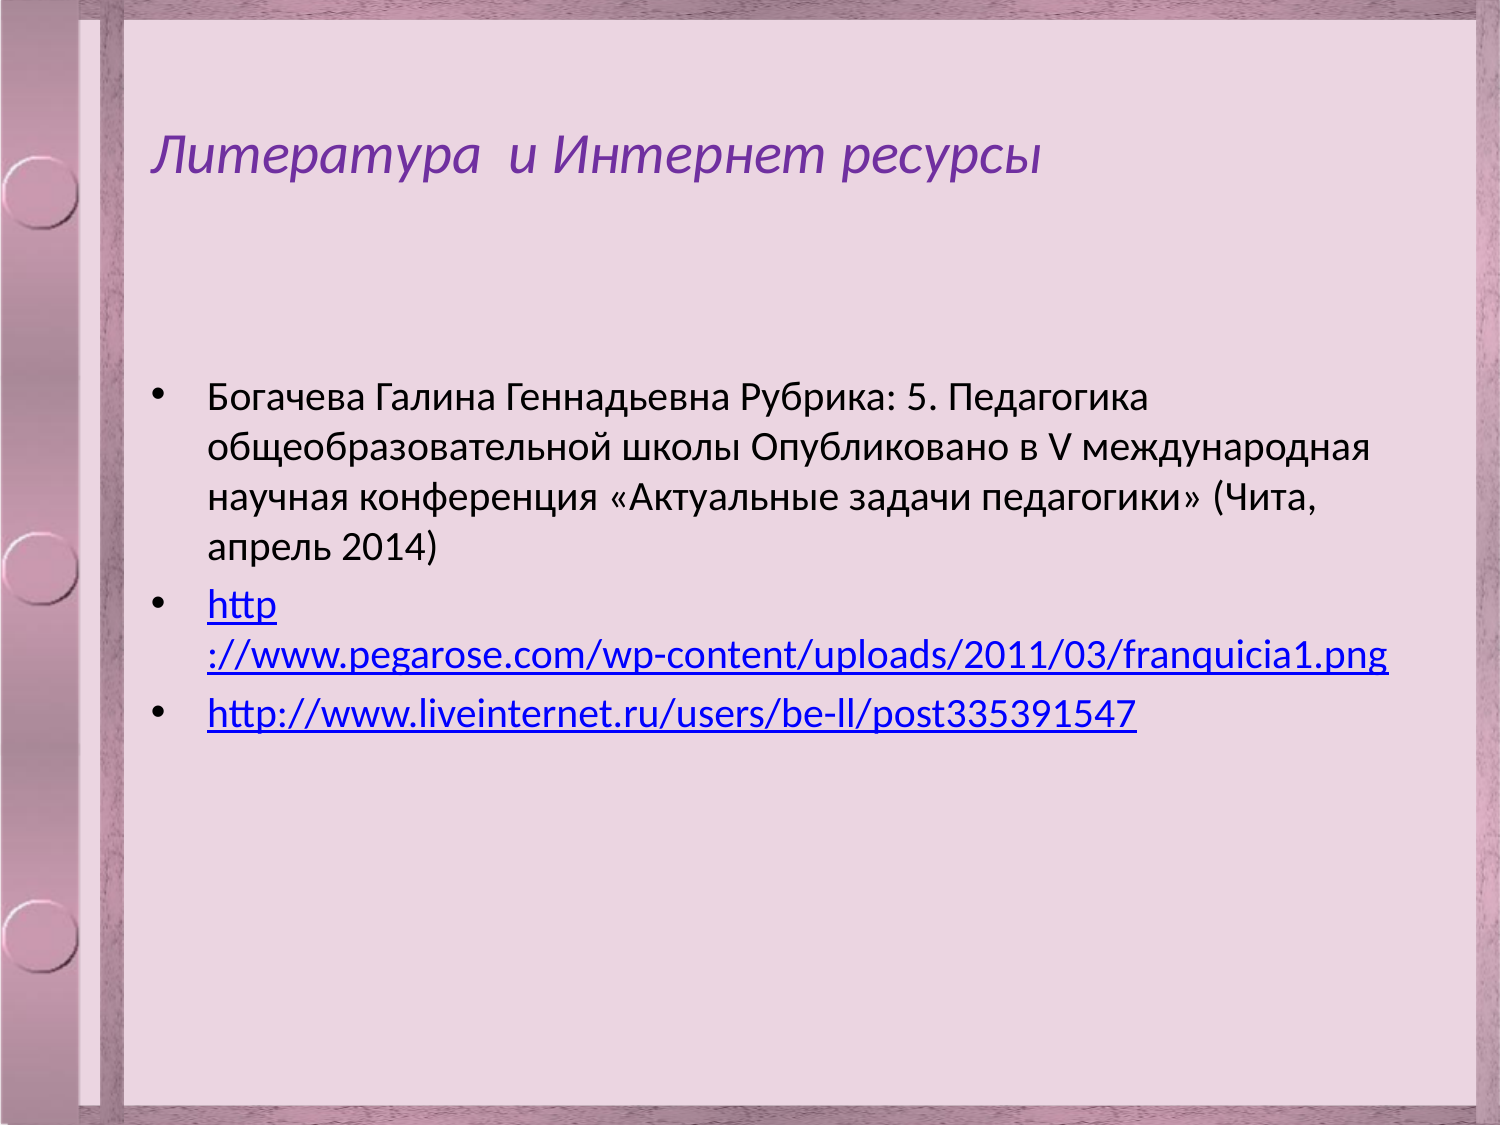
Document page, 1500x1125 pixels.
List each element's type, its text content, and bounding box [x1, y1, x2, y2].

picture [0, 0, 1476, 1125]
title Литература и Интернет ресурсы [135, 45, 1459, 256]
list Богачева Галина Геннадьевна Рубрика: 5. Педагогика общеобразовательной школы Опубликовано в V международная научная конференция «Актуальные задачи педагогики» (Чита, апрель 2014) http://www.pegarose.com/wp-content/uploads/2011/03/franquicia1.png http://www.liveinternet.ru/users/be-ll/post335391547 [135, 302, 1459, 1047]
